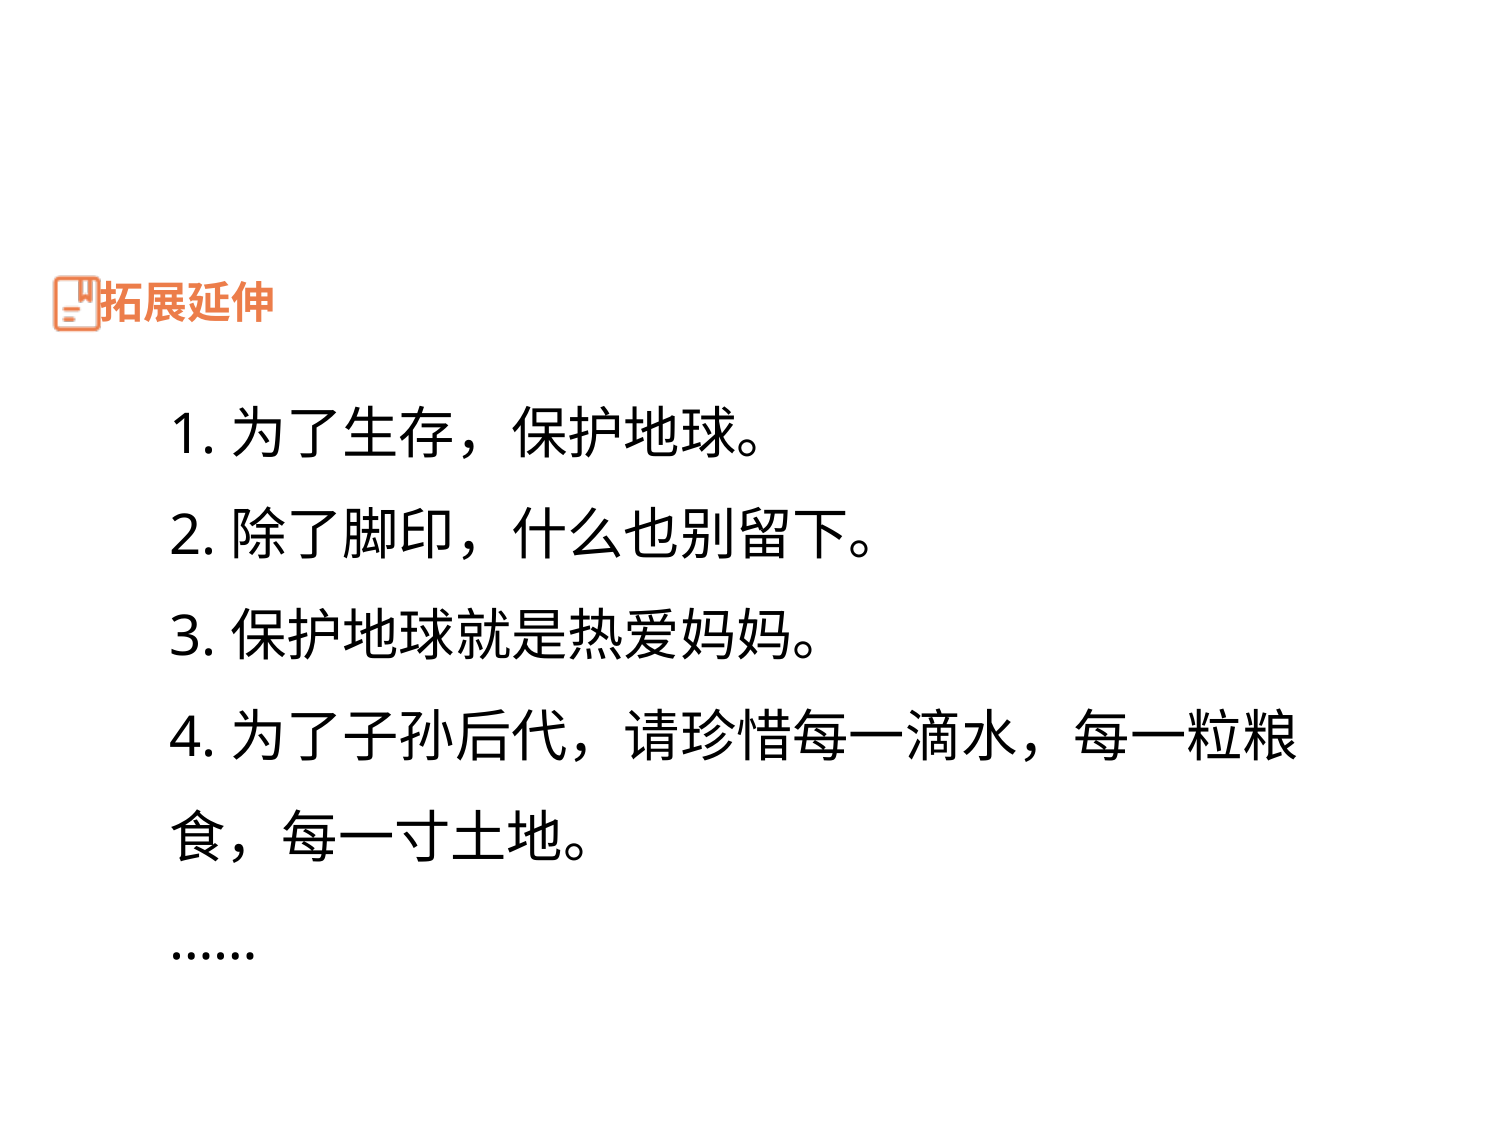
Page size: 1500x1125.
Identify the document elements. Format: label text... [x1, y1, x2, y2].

text_box 1.为了生存，保护地球。 2.除了脚印，什么也别留下。 3.保护地球就是热爱妈妈。 4.为了子孙后代，请珍惜每一滴水，每一粒粮食，每一寸土地。 …… [158, 357, 1347, 977]
text_box 拓展延伸 [53, 274, 1347, 339]
picture [23, 274, 131, 333]
